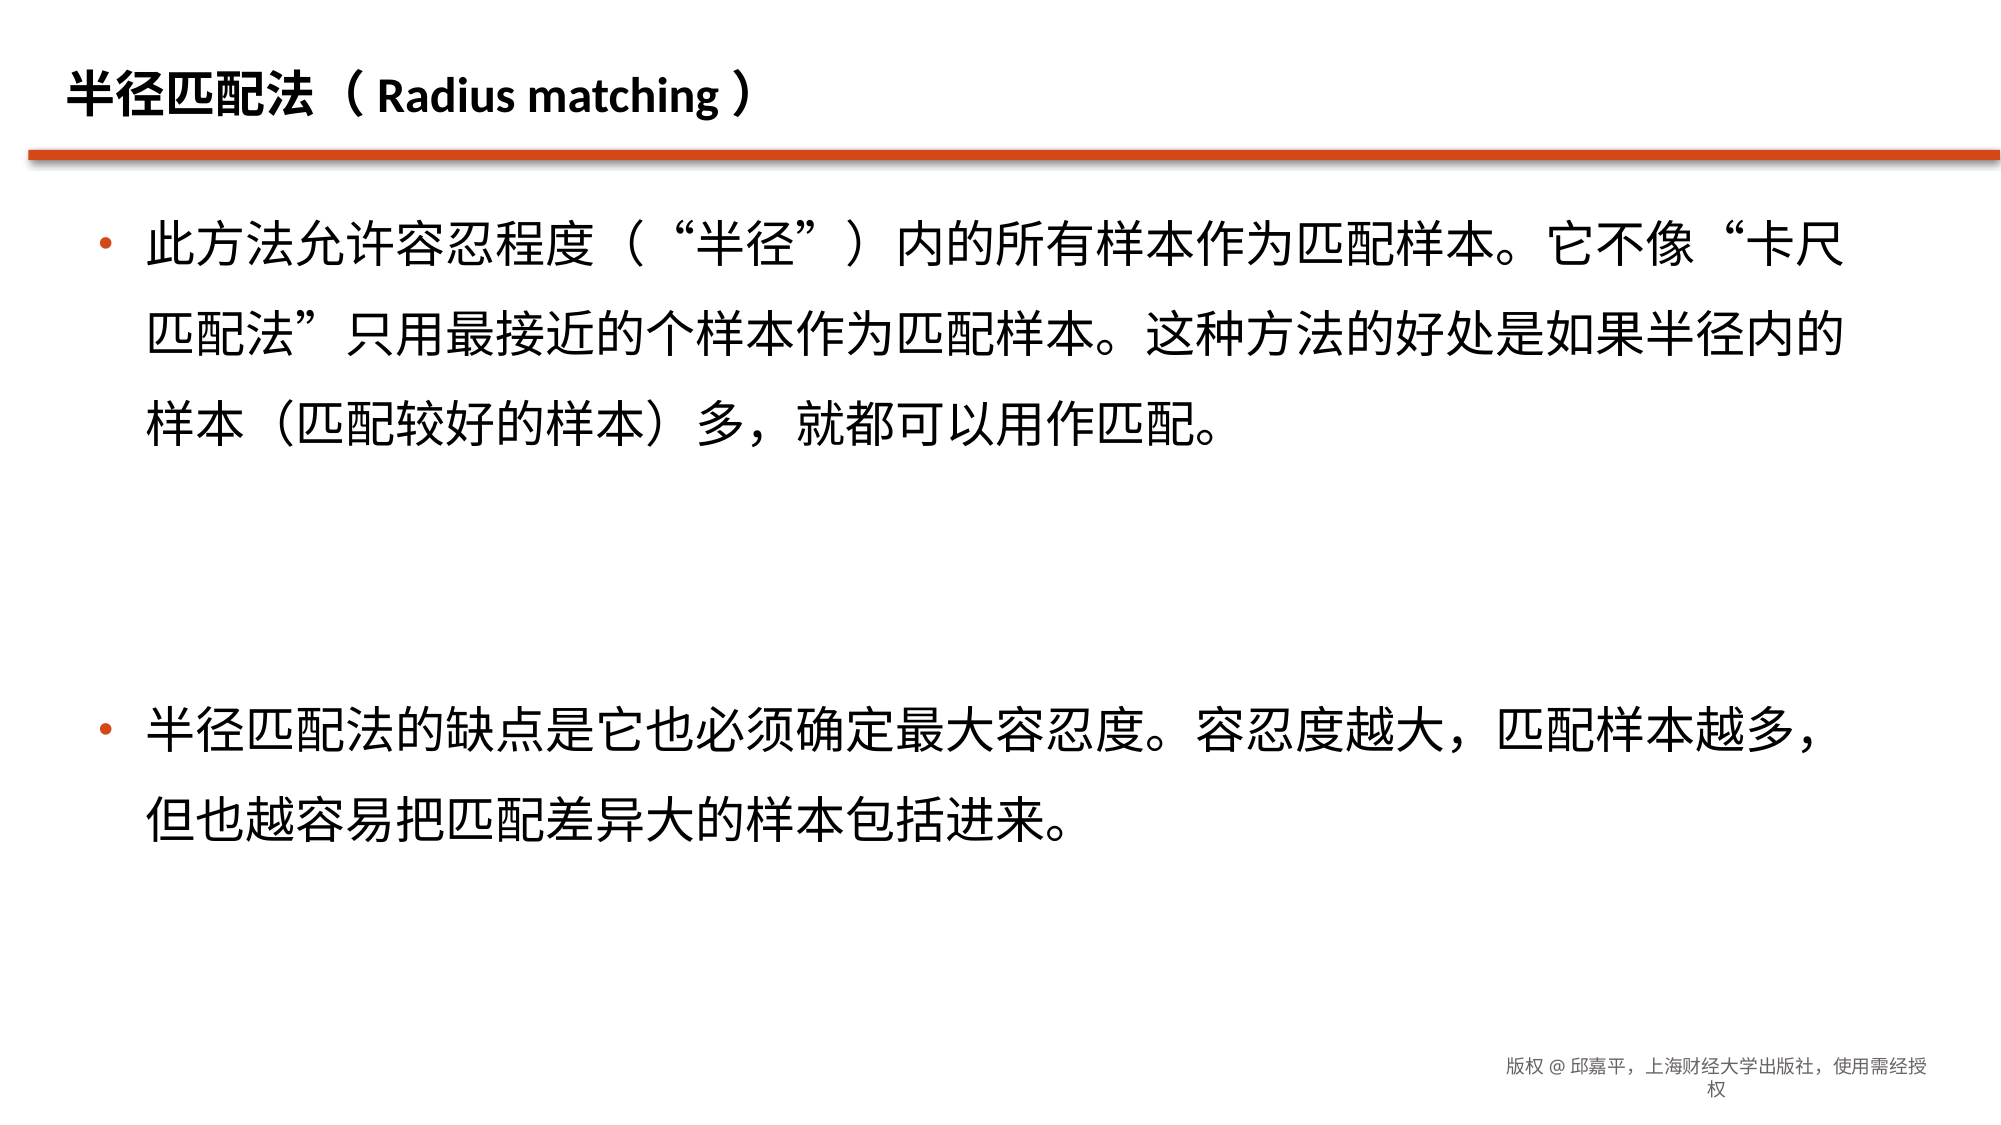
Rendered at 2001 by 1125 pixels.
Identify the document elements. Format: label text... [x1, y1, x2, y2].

footer 版权@邱嘉平，上海财经大学出版社，使用需经授权 [1483, 1046, 1950, 1109]
title 半径匹配法（Radius matching） [50, 50, 1825, 138]
